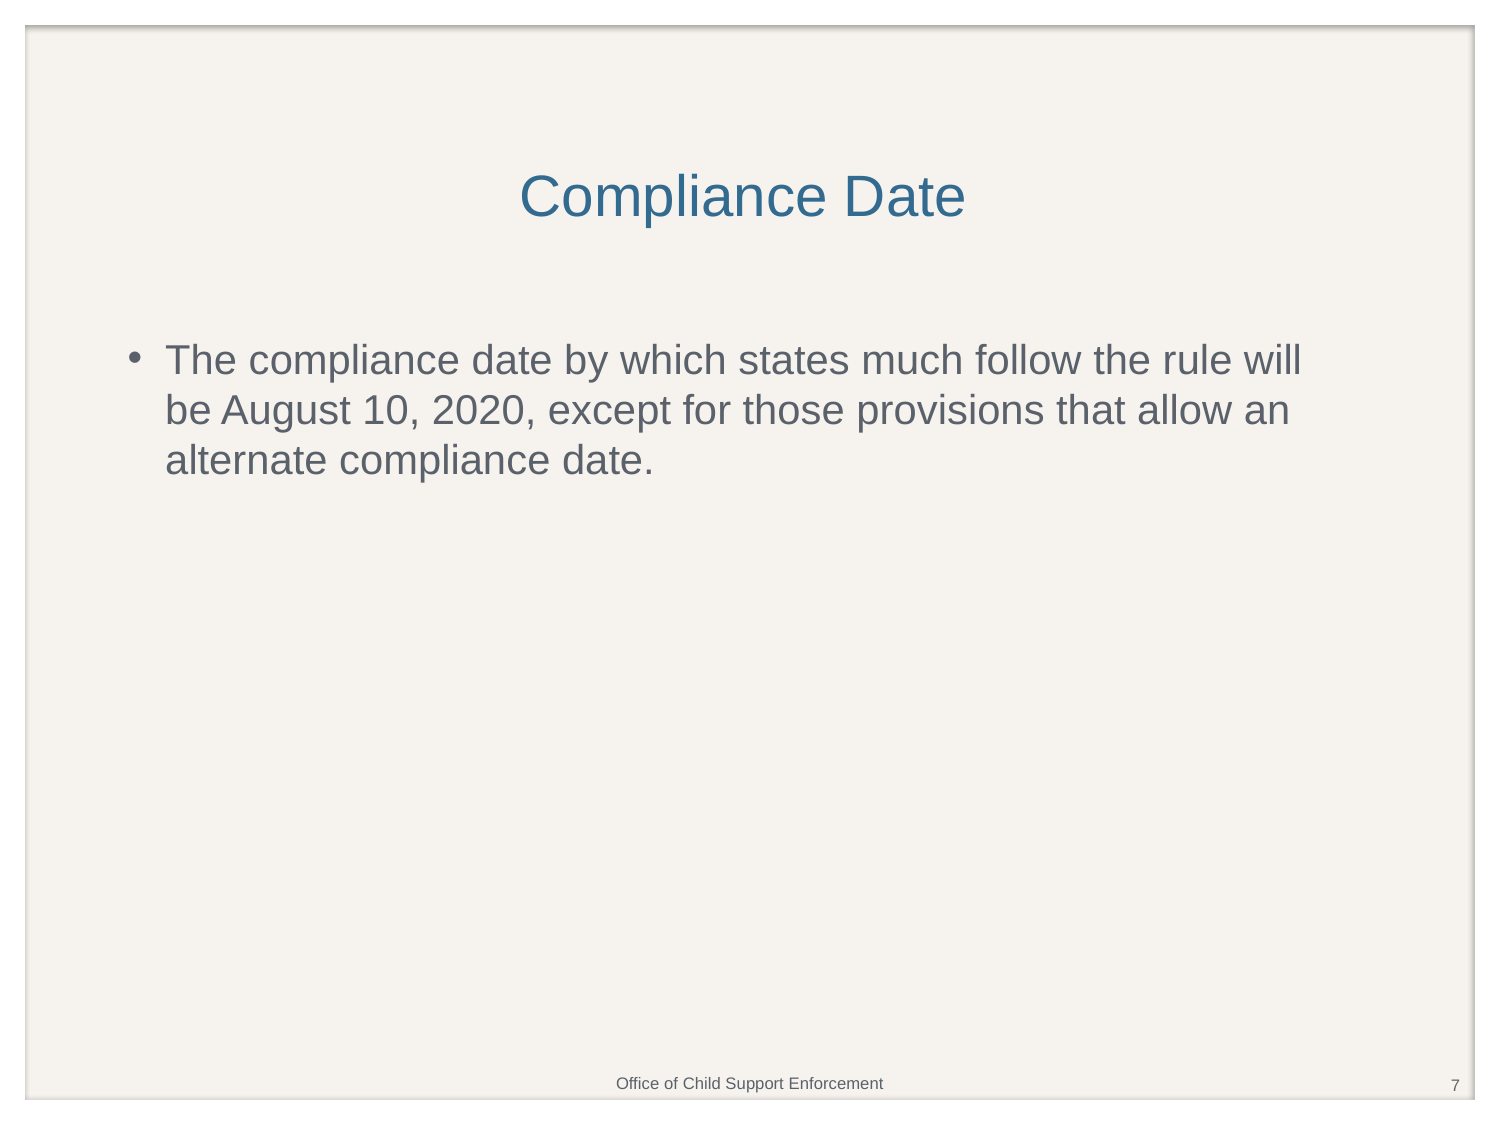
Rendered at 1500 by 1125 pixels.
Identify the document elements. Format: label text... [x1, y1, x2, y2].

slide_number 7 [1125, 1067, 1475, 1103]
list The compliance date by which states much follow the rule will be August 10, 2020, except for those provisions that allow an alternate compliance date. [112, 324, 1350, 1013]
title Compliance Date [106, 149, 1382, 236]
